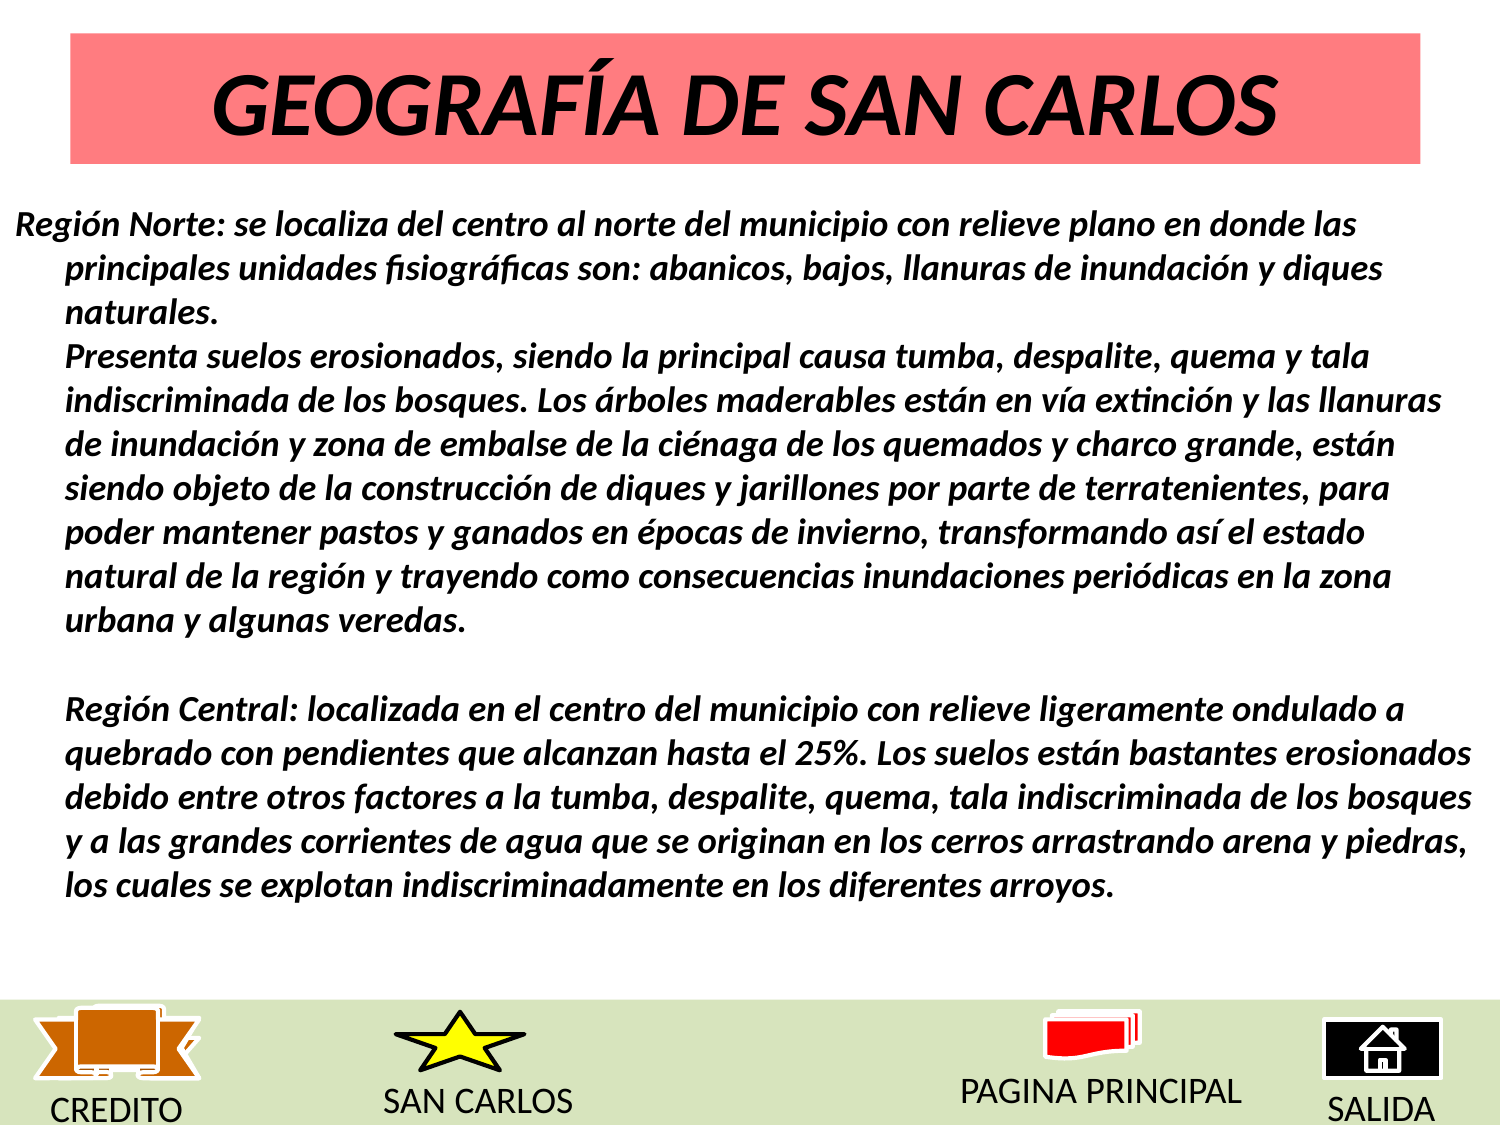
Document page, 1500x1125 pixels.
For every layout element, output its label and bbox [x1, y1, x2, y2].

text_box [0, 997, 1500, 1125]
list [0, 192, 1500, 961]
title [70, 33, 1421, 164]
